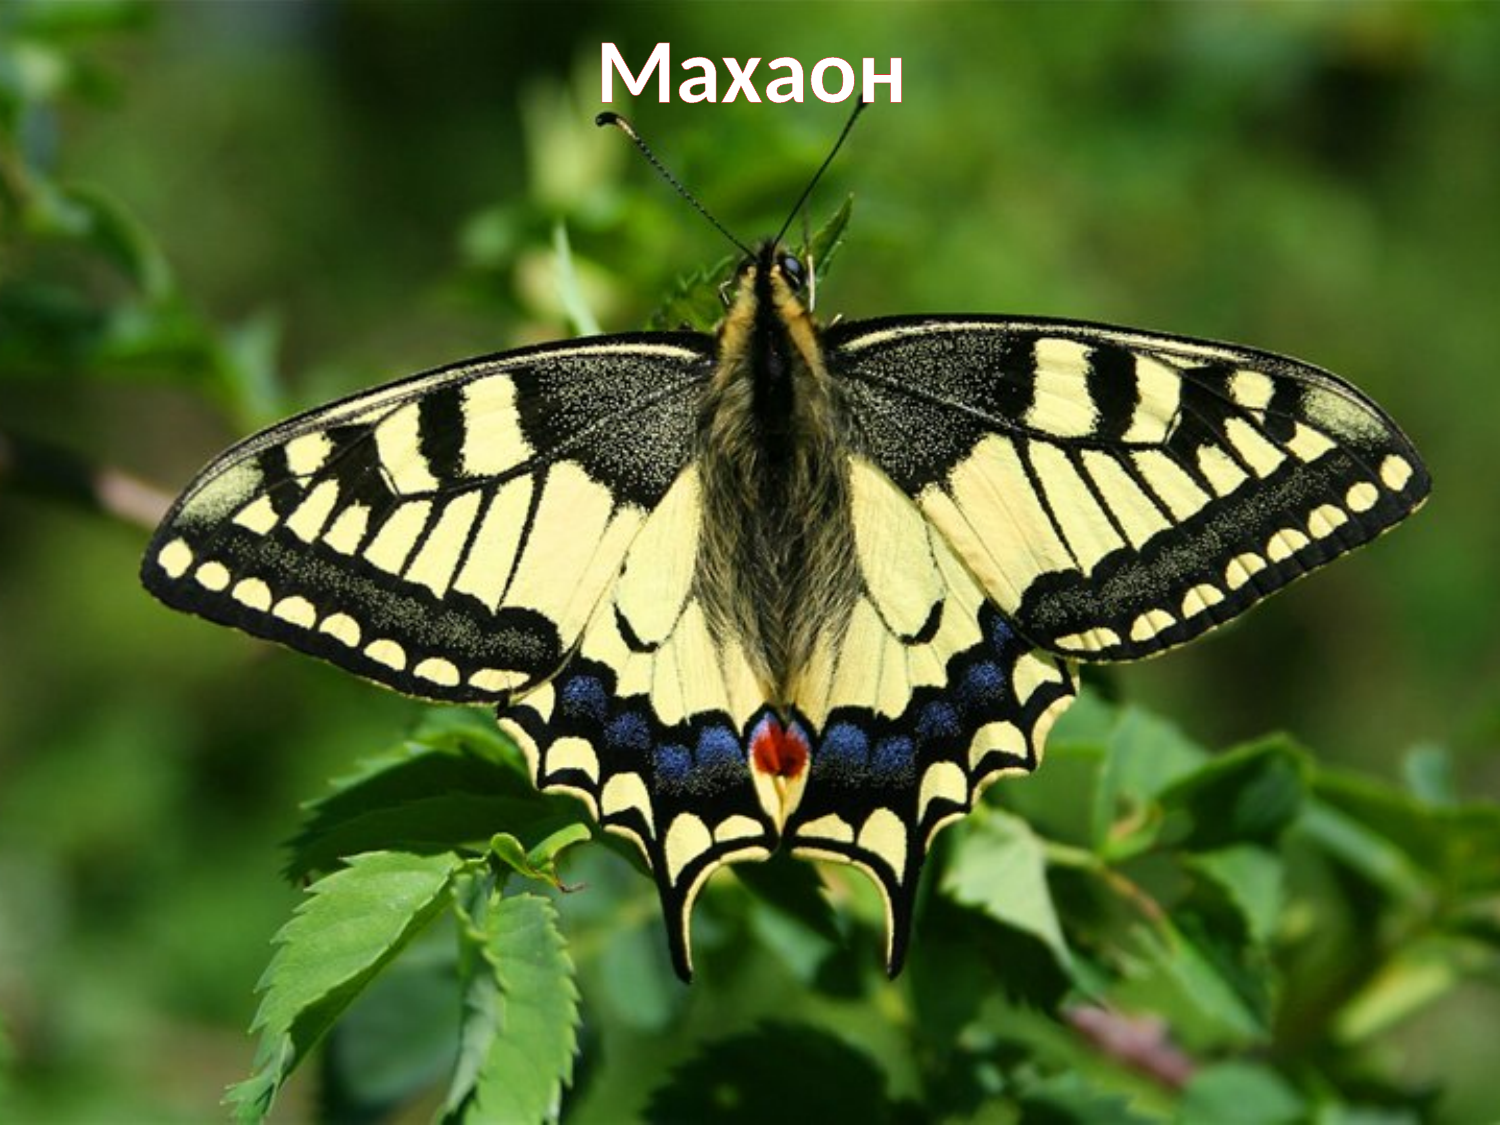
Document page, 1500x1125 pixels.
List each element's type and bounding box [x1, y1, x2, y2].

list [0, 0, 1500, 1125]
